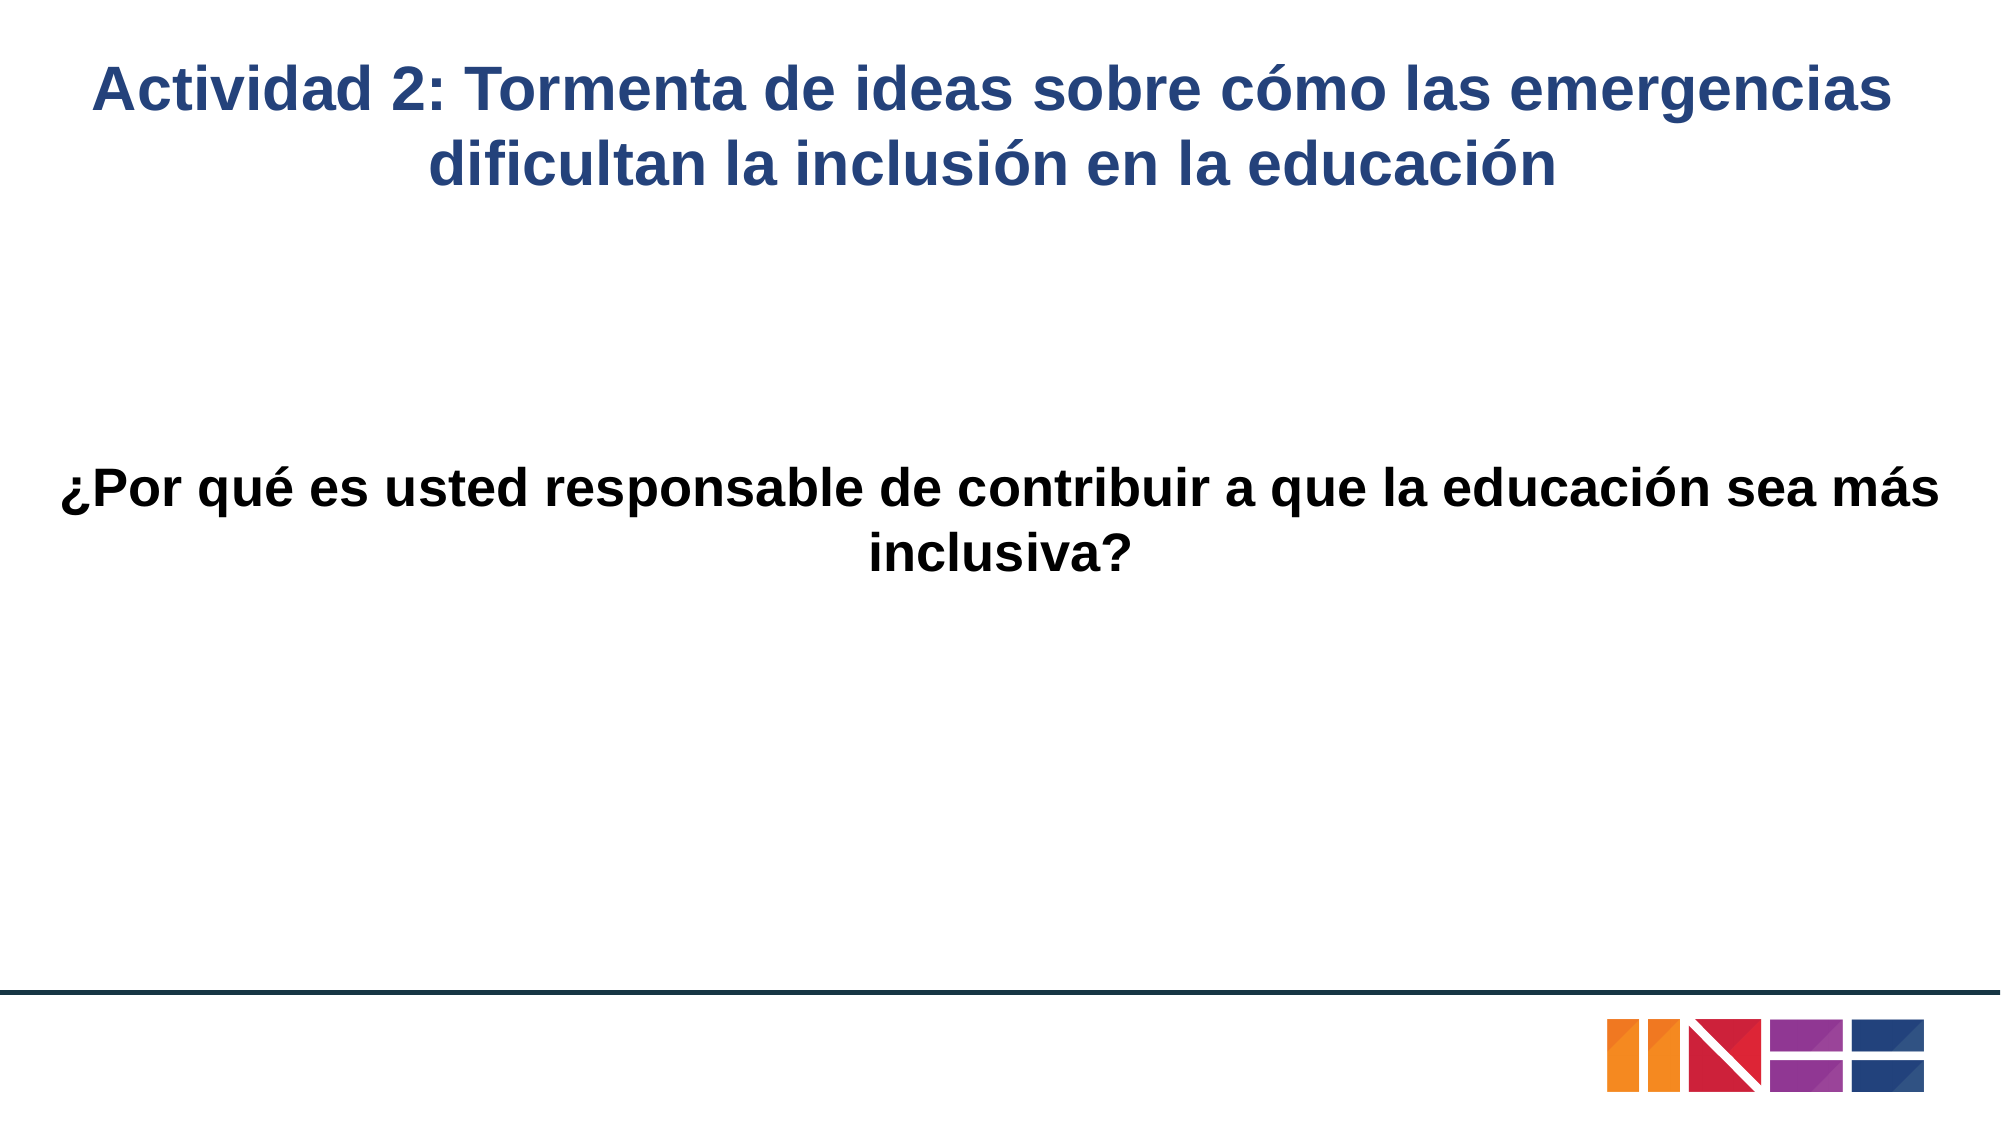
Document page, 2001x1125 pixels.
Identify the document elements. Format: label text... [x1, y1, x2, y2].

picture [1607, 1019, 1924, 1092]
title Actividad 2: Tormenta de ideas sobre cómo las emergencias dificultan la inclusión en la educación [31, 28, 1957, 145]
list ¿Por qué es usted responsable de contribuir a que la educación sea más inclusiva? [31, 172, 1971, 974]
